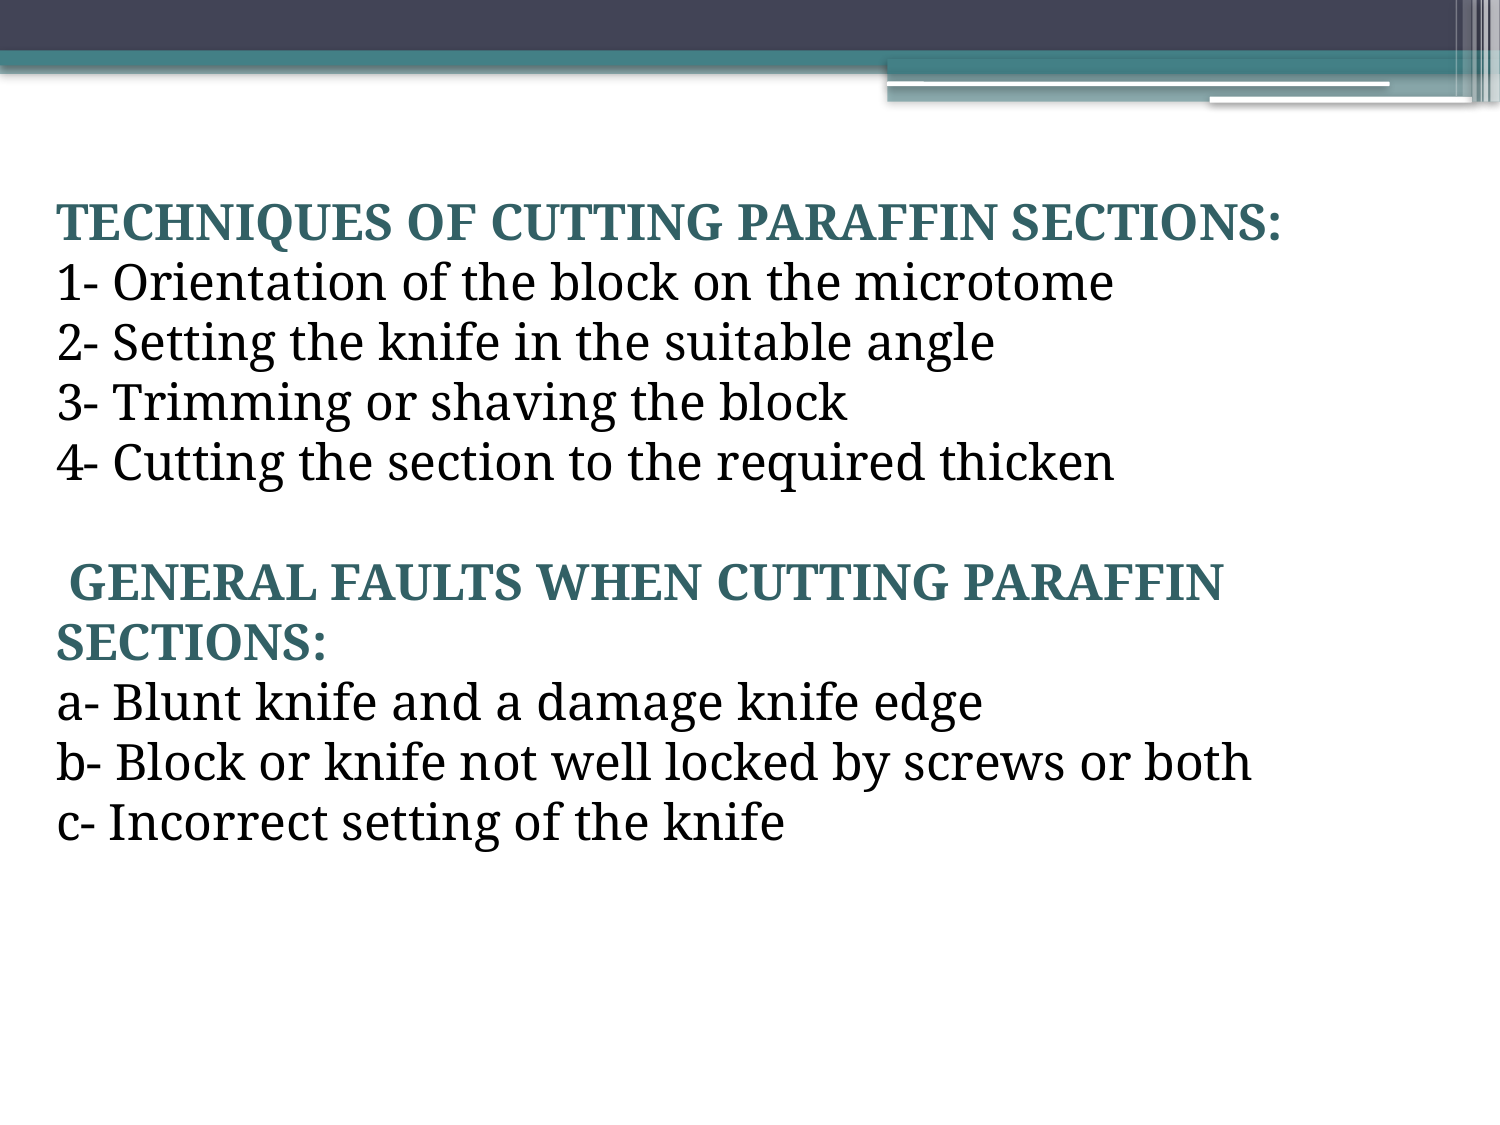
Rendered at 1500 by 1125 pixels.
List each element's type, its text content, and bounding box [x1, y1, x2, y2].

title TECHNIQUES OF CUTTING PARAFFIN SECTIONS: 1- Orientation of the block on the microtome 2- Setting the knife in the suitable angle 3- Trimming or shaving the block 4- Cutting the section to the required thicken GENERAL FAULTS WHEN CUTTING PARAFFIN SECTIONS: a- Blunt knife and a damage knife edge b- Block or knife not well locked by screws or both c- Incorrect setting of the knife [41, 125, 1425, 976]
